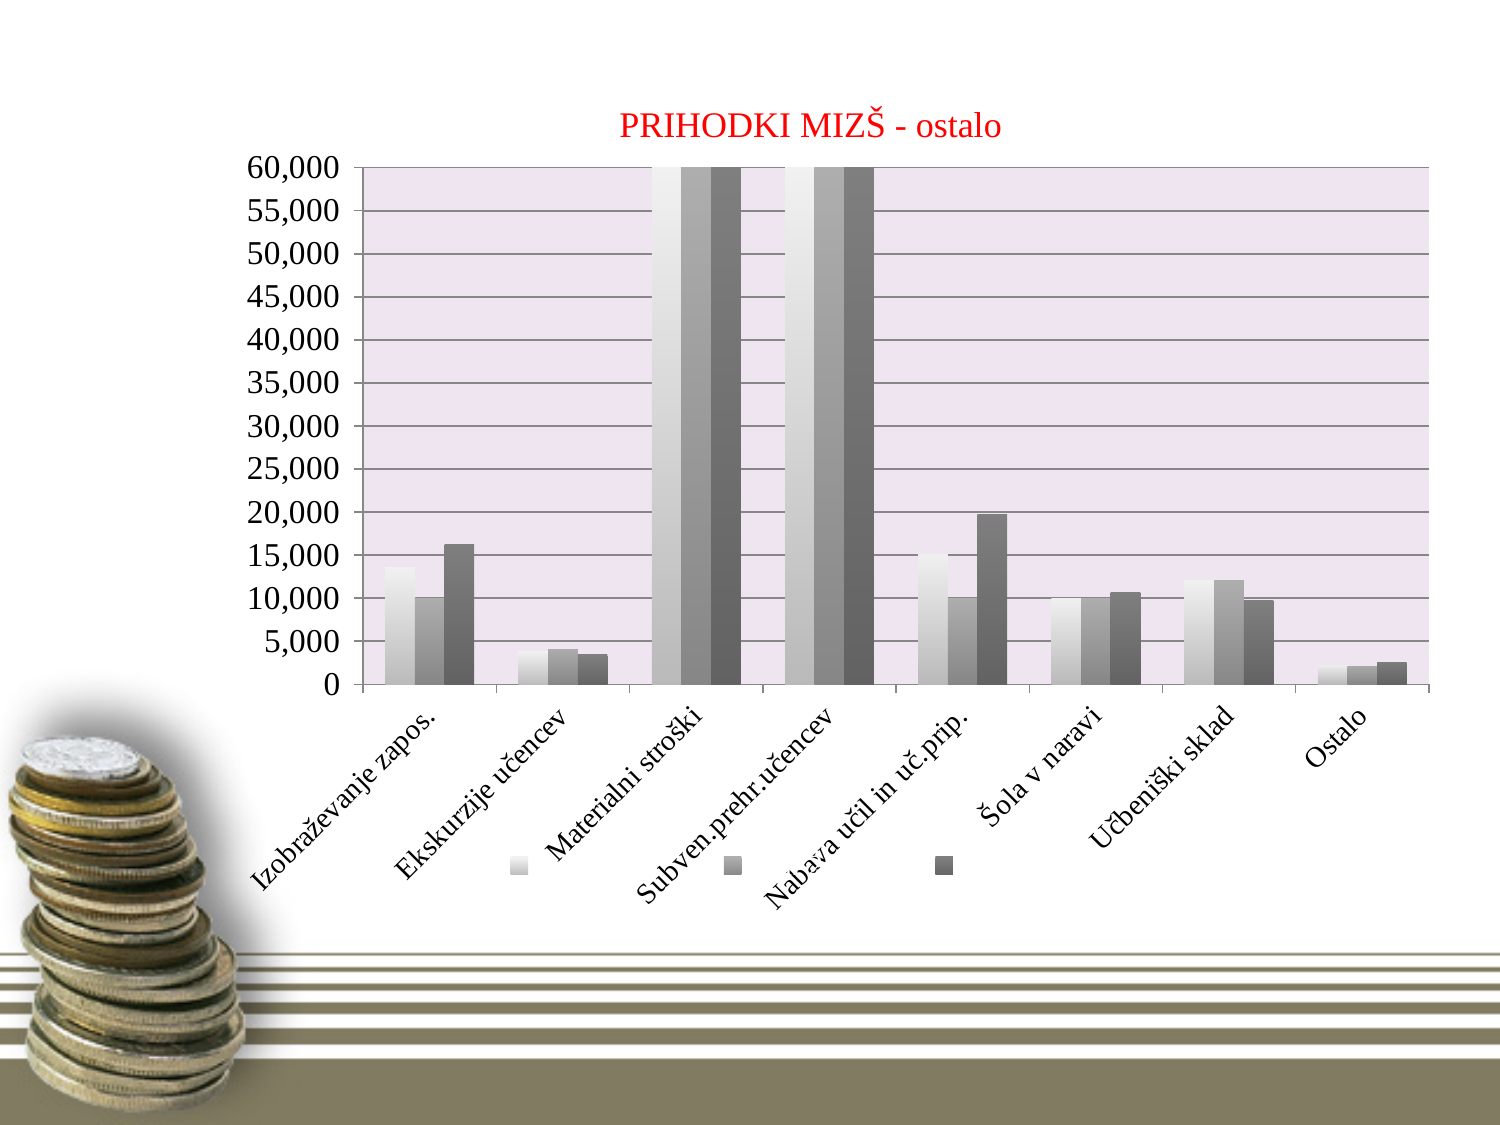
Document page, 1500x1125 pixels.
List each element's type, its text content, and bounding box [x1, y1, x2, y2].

title PRIHODKI MIZŠ - ostalo [234, 93, 1388, 138]
chart [70, 140, 1430, 1044]
picture [0, 0, 1500, 1125]
